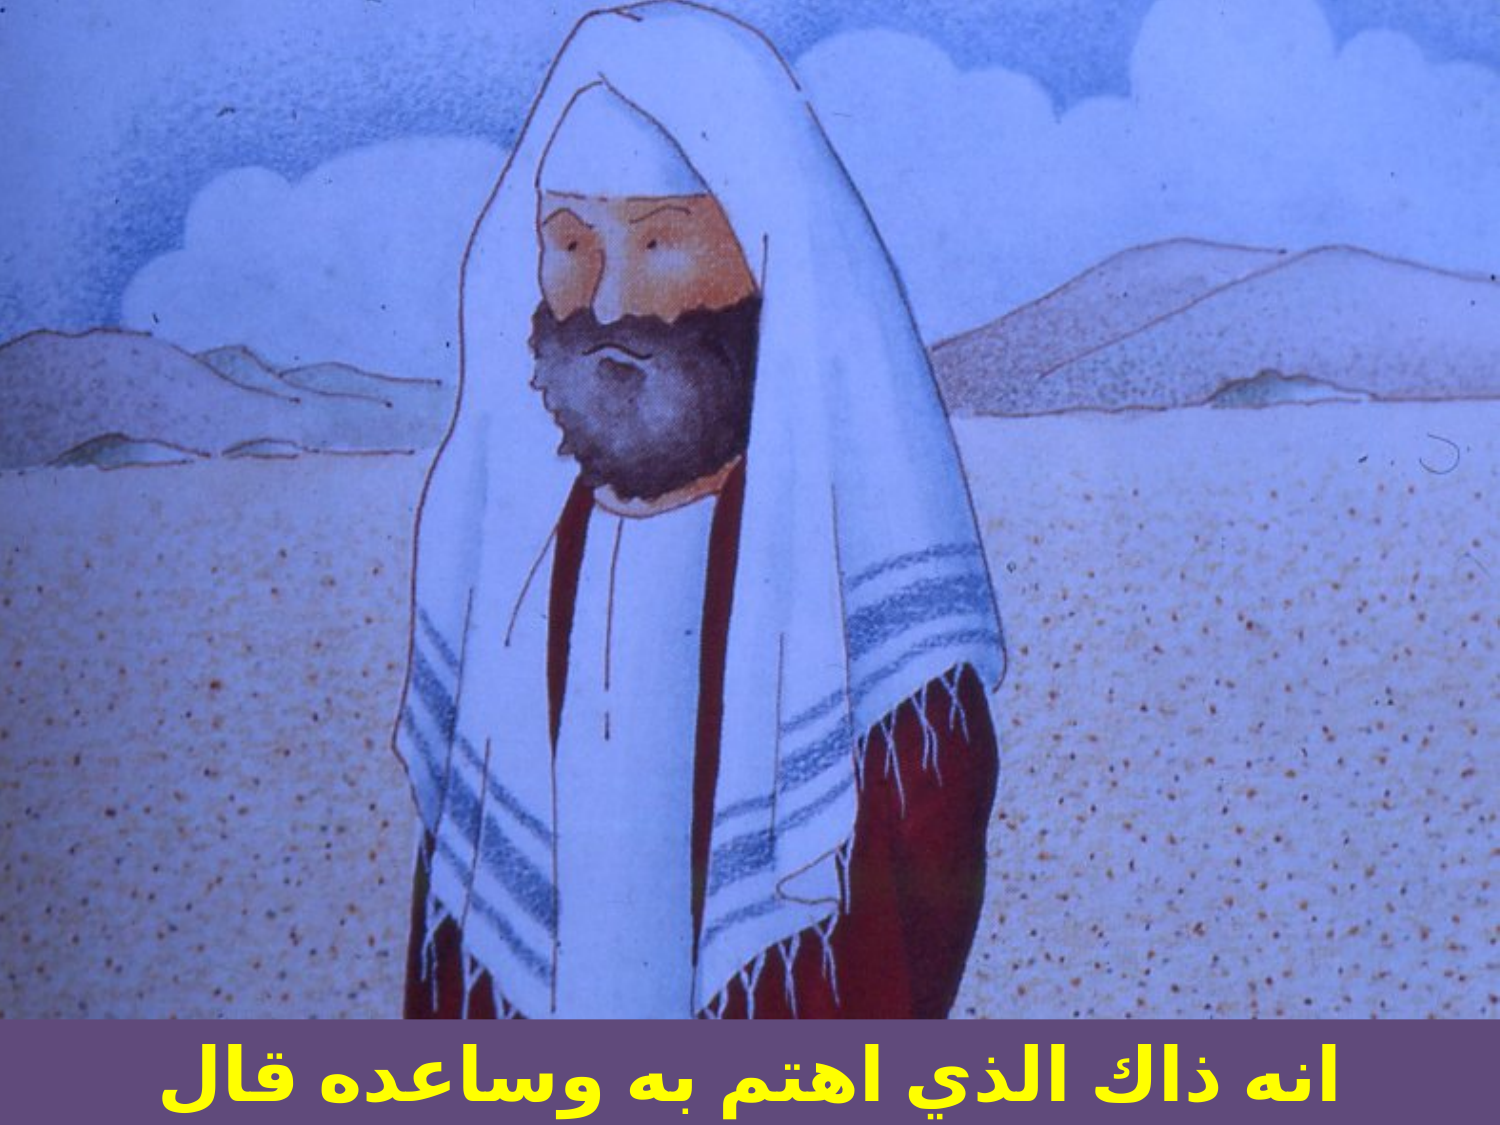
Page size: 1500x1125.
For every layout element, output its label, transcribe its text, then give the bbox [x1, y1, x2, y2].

picture [0, 0, 1500, 1020]
text_box انه ذاك الذي اهتم به وساعده قال الفريسي [0, 1027, 1500, 1125]
